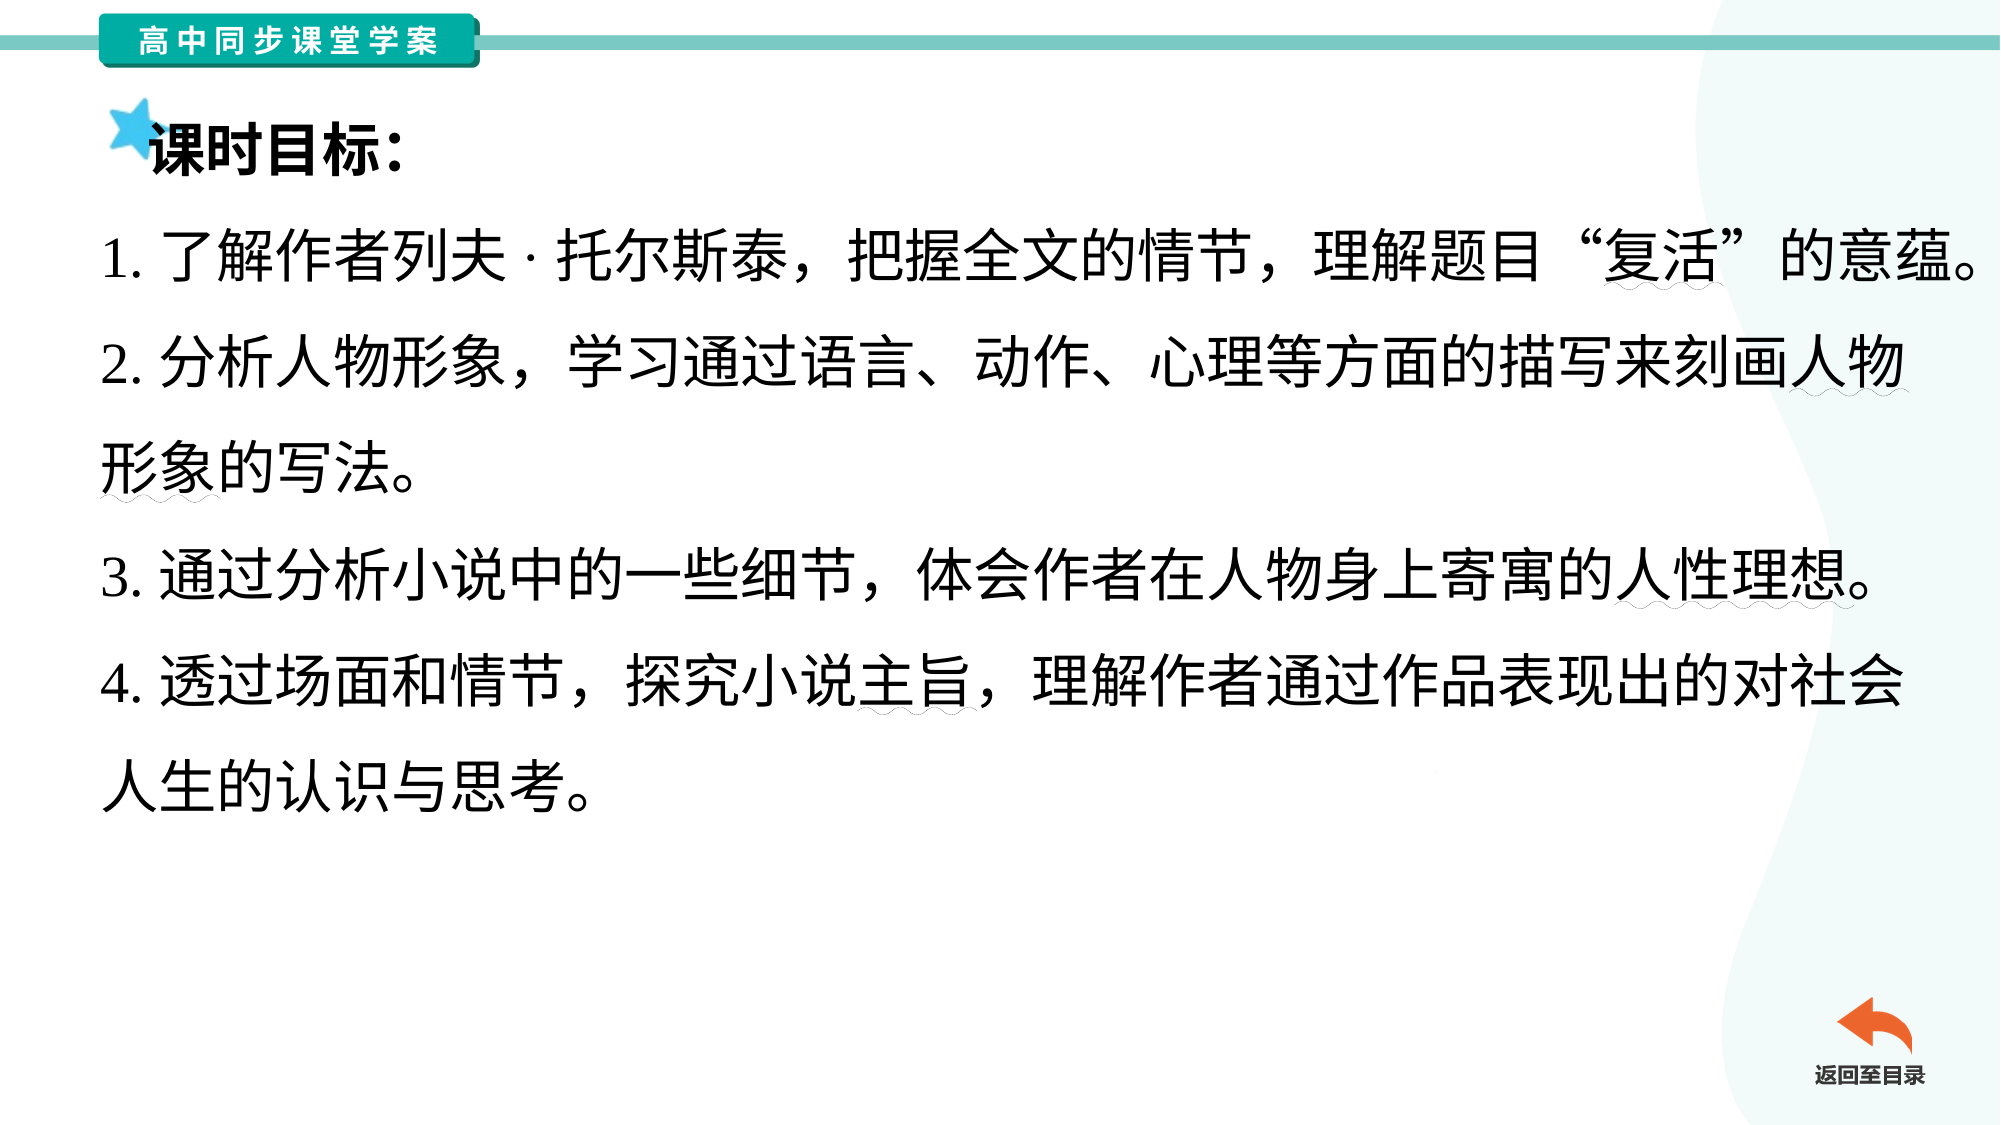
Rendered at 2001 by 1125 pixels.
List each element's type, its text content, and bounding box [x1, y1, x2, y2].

text_box 课时目标： 1.了解作者列夫·托尔斯泰，把握全文的情节，理解题目“复活”的意蕴。 2.分析人物形象，学习通过语言、动作、心理等方面的描写来刻画人物 形象的写法。 3.通过分析小说中的一些细节，体会作者在人物身上寄寓的人性理想。 4.透过场面和情节，探究小说主旨，理解作者通过作品表现出的对社会 人生的认识与思考。 [100, 76, 1899, 821]
picture [0, 0, 2000, 1125]
